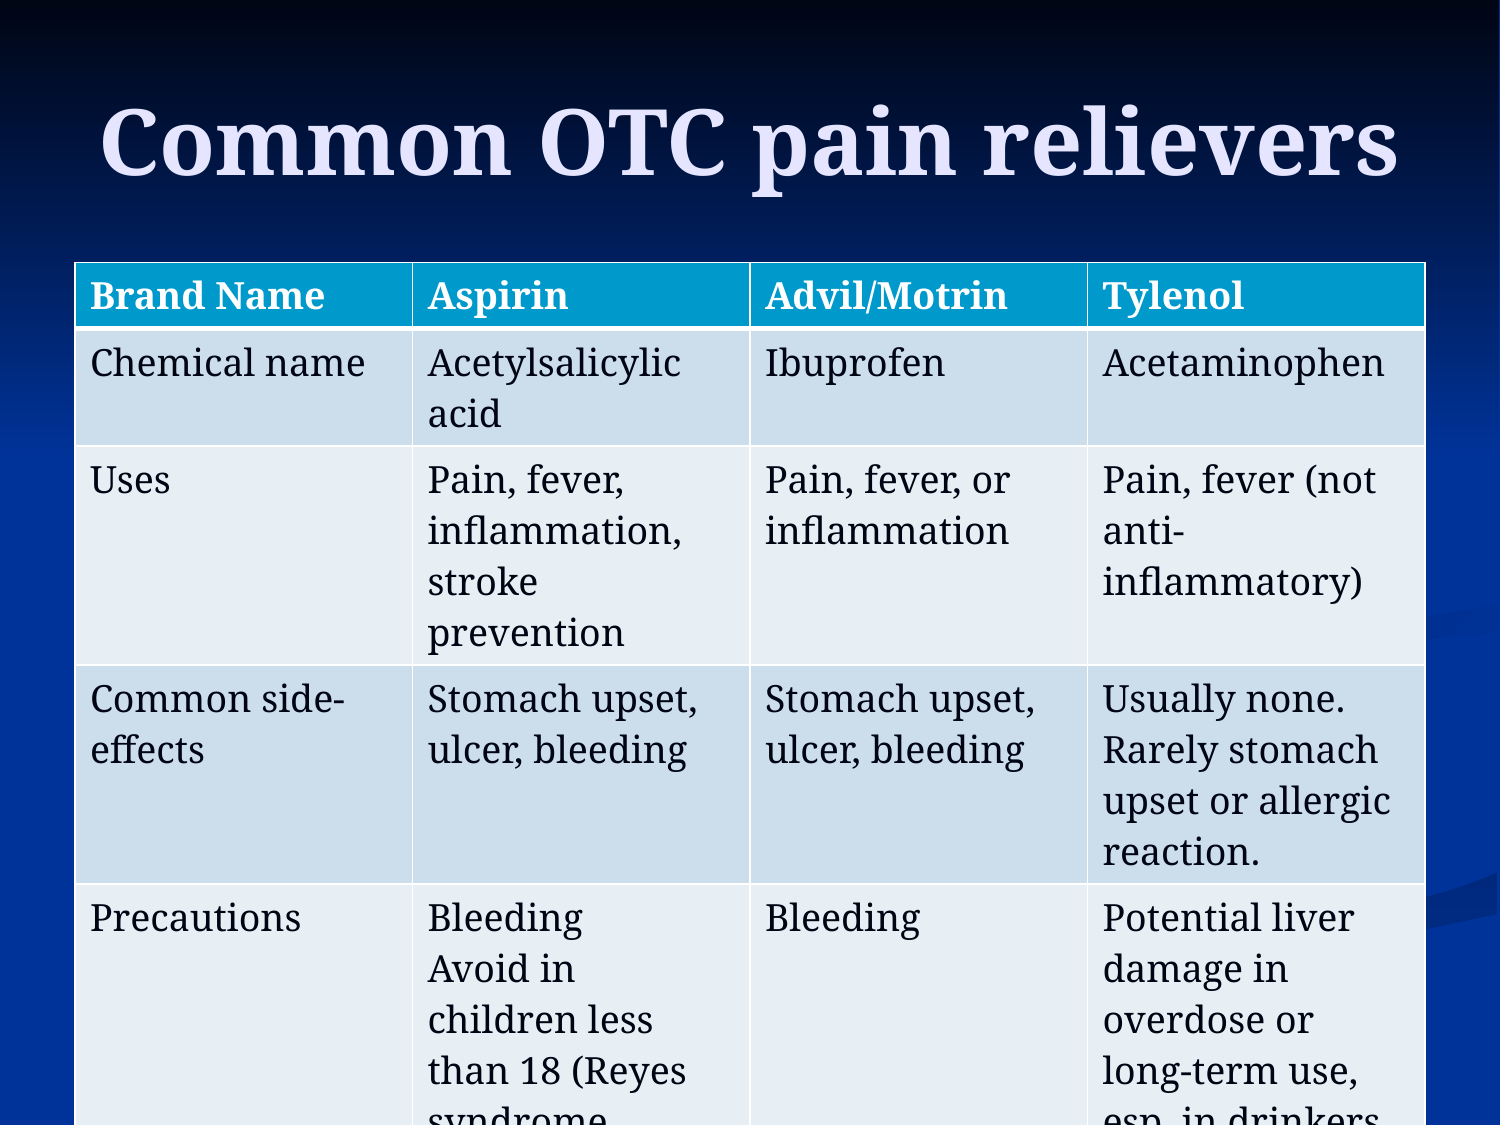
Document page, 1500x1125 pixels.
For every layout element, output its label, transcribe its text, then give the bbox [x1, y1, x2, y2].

table_cell Acetaminophen [1088, 331, 1424, 445]
table_cell Common side-effects [76, 666, 412, 883]
table_cell Precautions [76, 885, 412, 1125]
table_cell Potential liver damage in overdose or long-term use, esp. in drinkers [1088, 885, 1424, 1125]
table_cell Stomach upset, ulcer, bleeding [751, 666, 1087, 883]
table_header Brand Name [76, 263, 412, 326]
title Common OTC pain relievers [74, 44, 1426, 233]
table_cell Pain, fever, or inflammation [751, 447, 1087, 664]
table_cell Bleeding Avoid in children less than 18 (Reyes syndrome assoc.) [413, 885, 749, 1125]
table_cell Usually none. Rarely stomach upset or allergic reaction. [1088, 666, 1424, 883]
table_cell Bleeding [751, 885, 1087, 1125]
table_header Tylenol [1088, 263, 1424, 326]
table_cell Uses [76, 447, 412, 664]
table_cell Chemical name [76, 331, 412, 445]
table_cell Pain, fever (not anti-inflammatory) [1088, 447, 1424, 664]
table_cell Acetylsalicylic acid [413, 331, 749, 445]
table_cell Pain, fever, inflammation, stroke prevention [413, 447, 749, 664]
table_cell Ibuprofen [751, 331, 1087, 445]
table_header Aspirin [413, 263, 749, 326]
table_header Advil/Motrin [751, 263, 1087, 326]
table_cell Stomach upset, ulcer, bleeding [413, 666, 749, 883]
